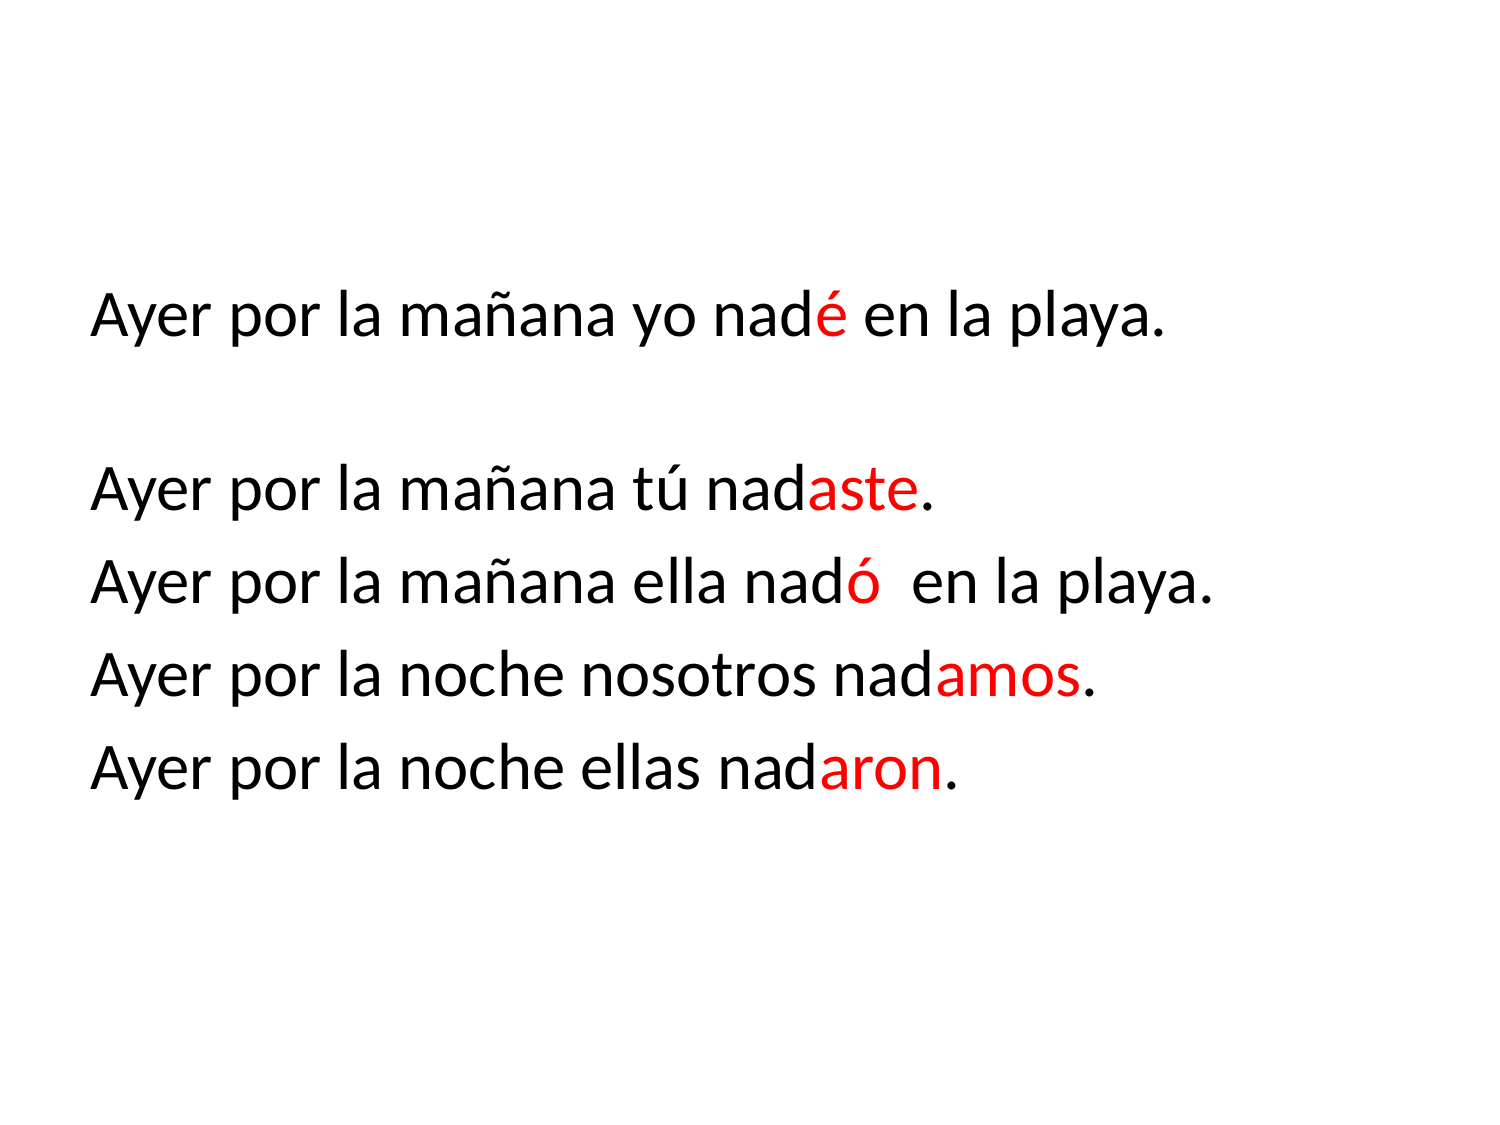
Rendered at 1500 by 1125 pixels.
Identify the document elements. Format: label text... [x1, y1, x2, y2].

list Ayer por la mañana yo nadé en la playa. Ayer por la mañana tú nadaste. Ayer por la mañana ella nadó en la playa. Ayer por la noche nosotros nadamos. Ayer por la noche ellas nadaron. [75, 262, 1425, 875]
